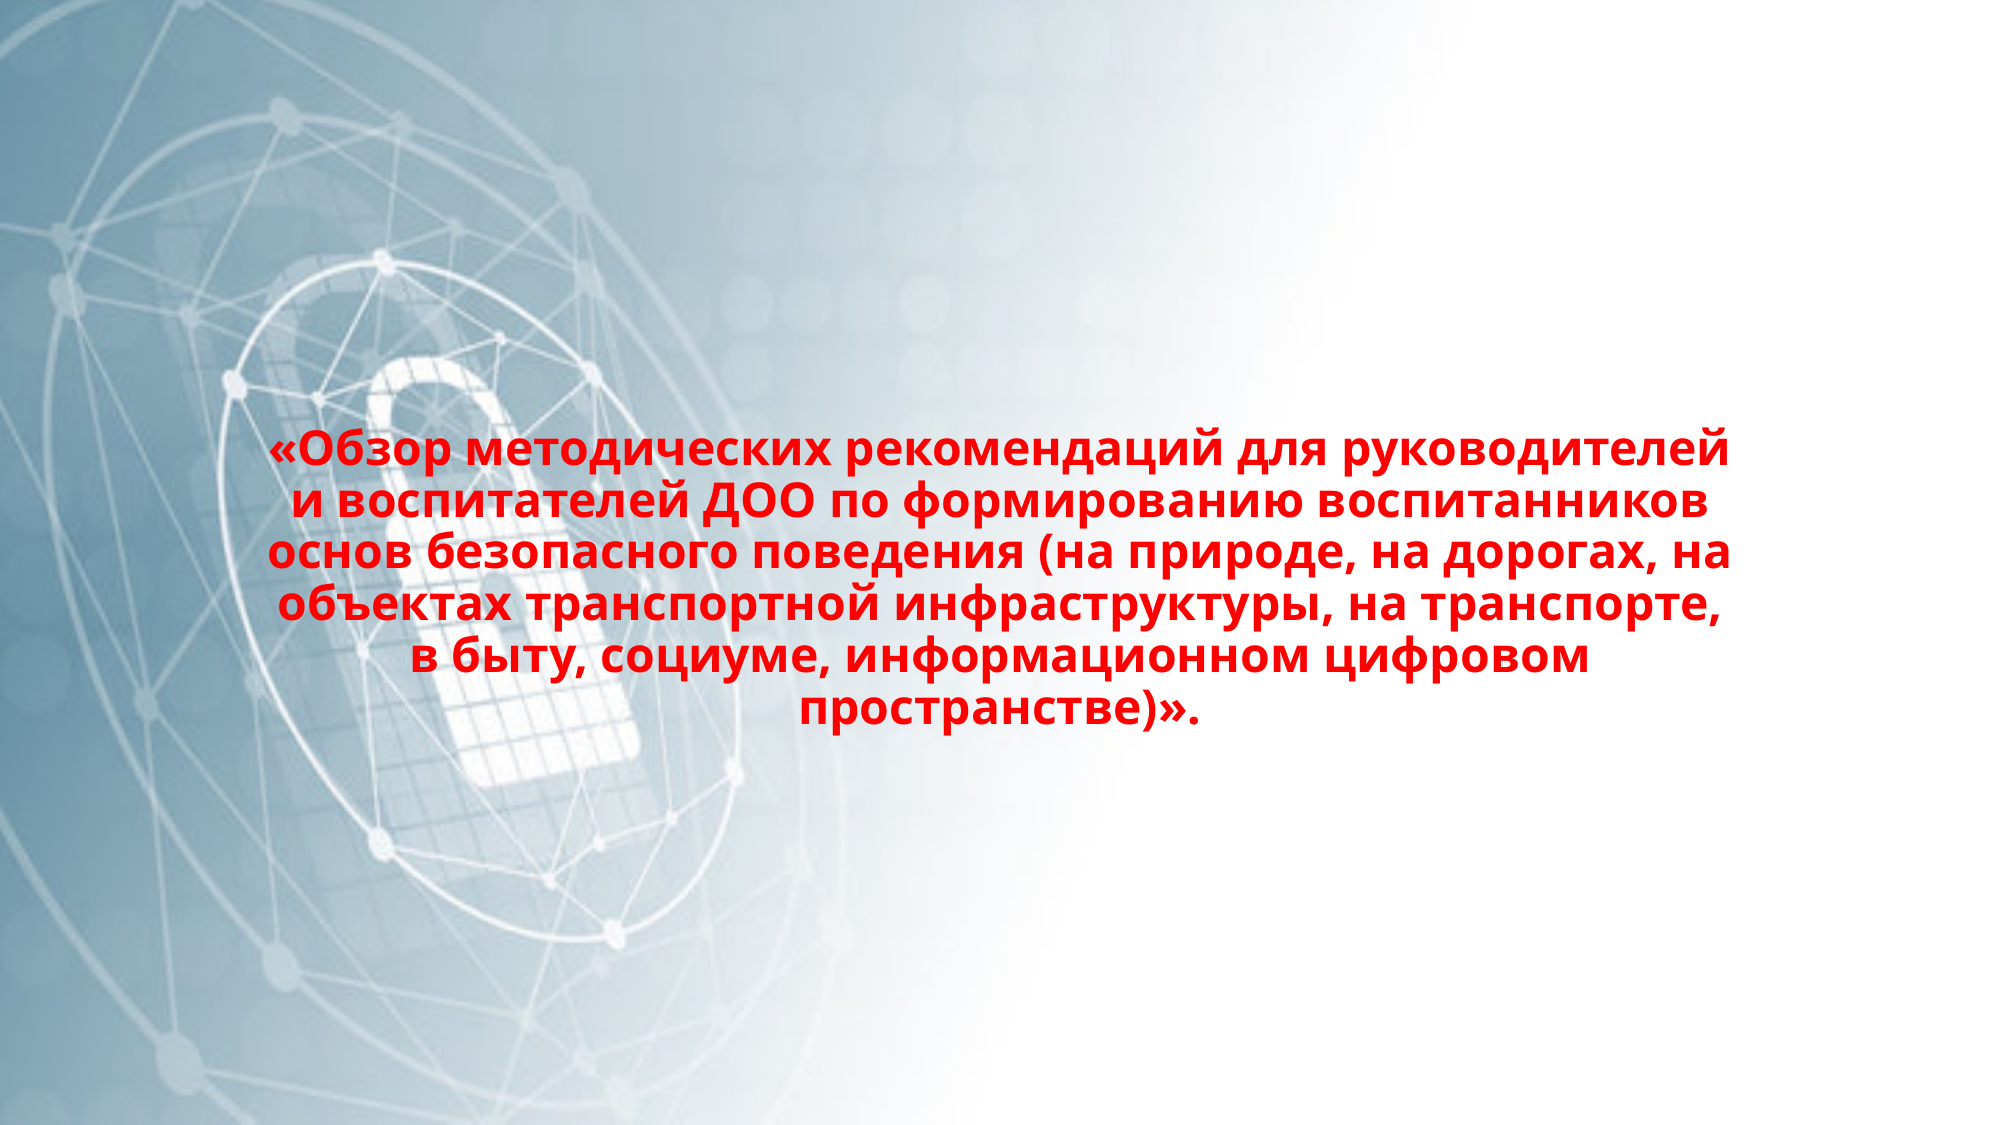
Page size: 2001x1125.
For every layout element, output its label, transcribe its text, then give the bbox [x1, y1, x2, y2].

title «Обзор методических рекомендаций для руководителей и воспитателей ДОО по формированию воспитанников основ безопасного поведения (на природе, на дорогах, на объектах транспортной инфраструктуры, на транспорте, в быту, социуме, информационном цифровом пространстве)». [249, 408, 1750, 800]
picture [0, 0, 2001, 1125]
